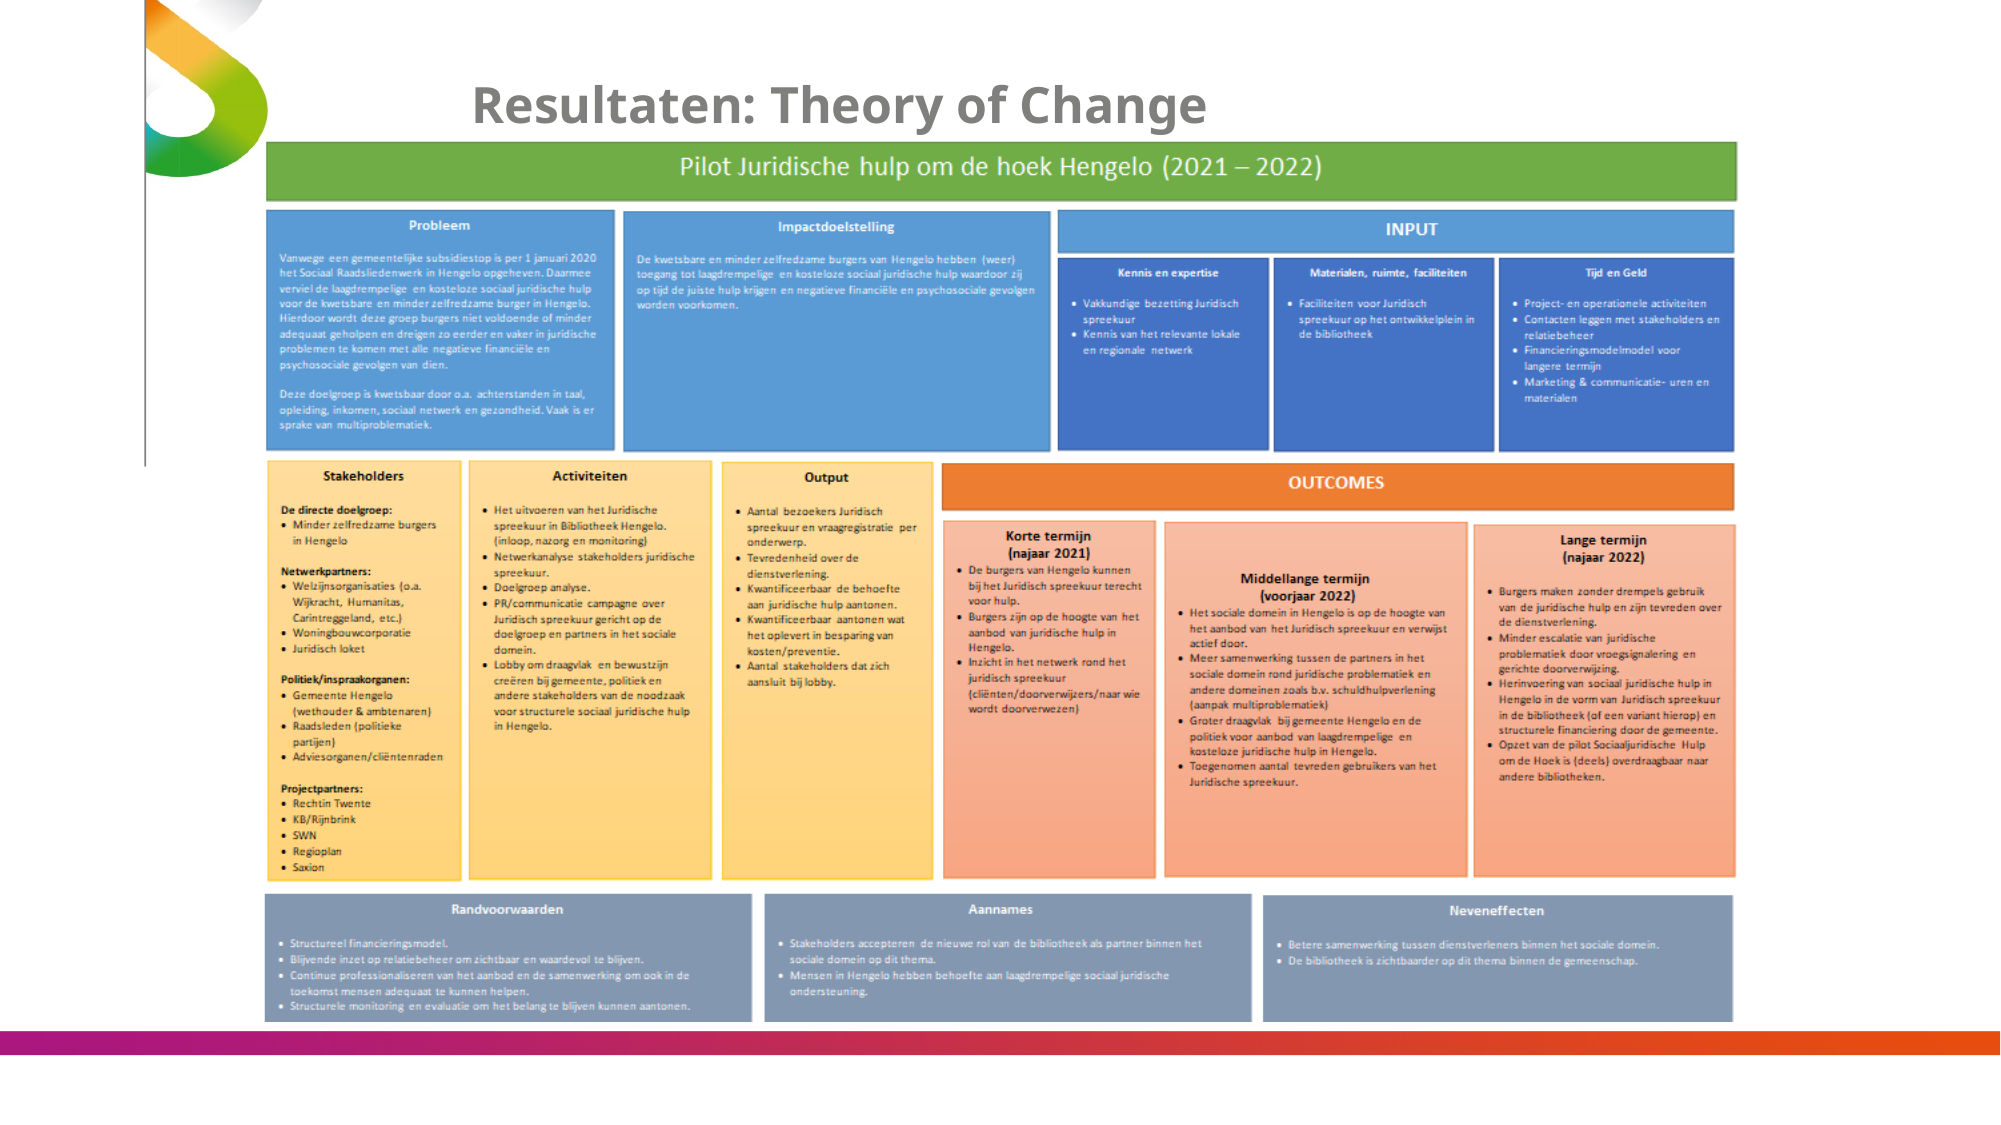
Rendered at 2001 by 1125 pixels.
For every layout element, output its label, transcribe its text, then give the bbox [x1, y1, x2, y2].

picture [0, 0, 2001, 1125]
list Resultaten: Theory of Change [456, 66, 2000, 138]
